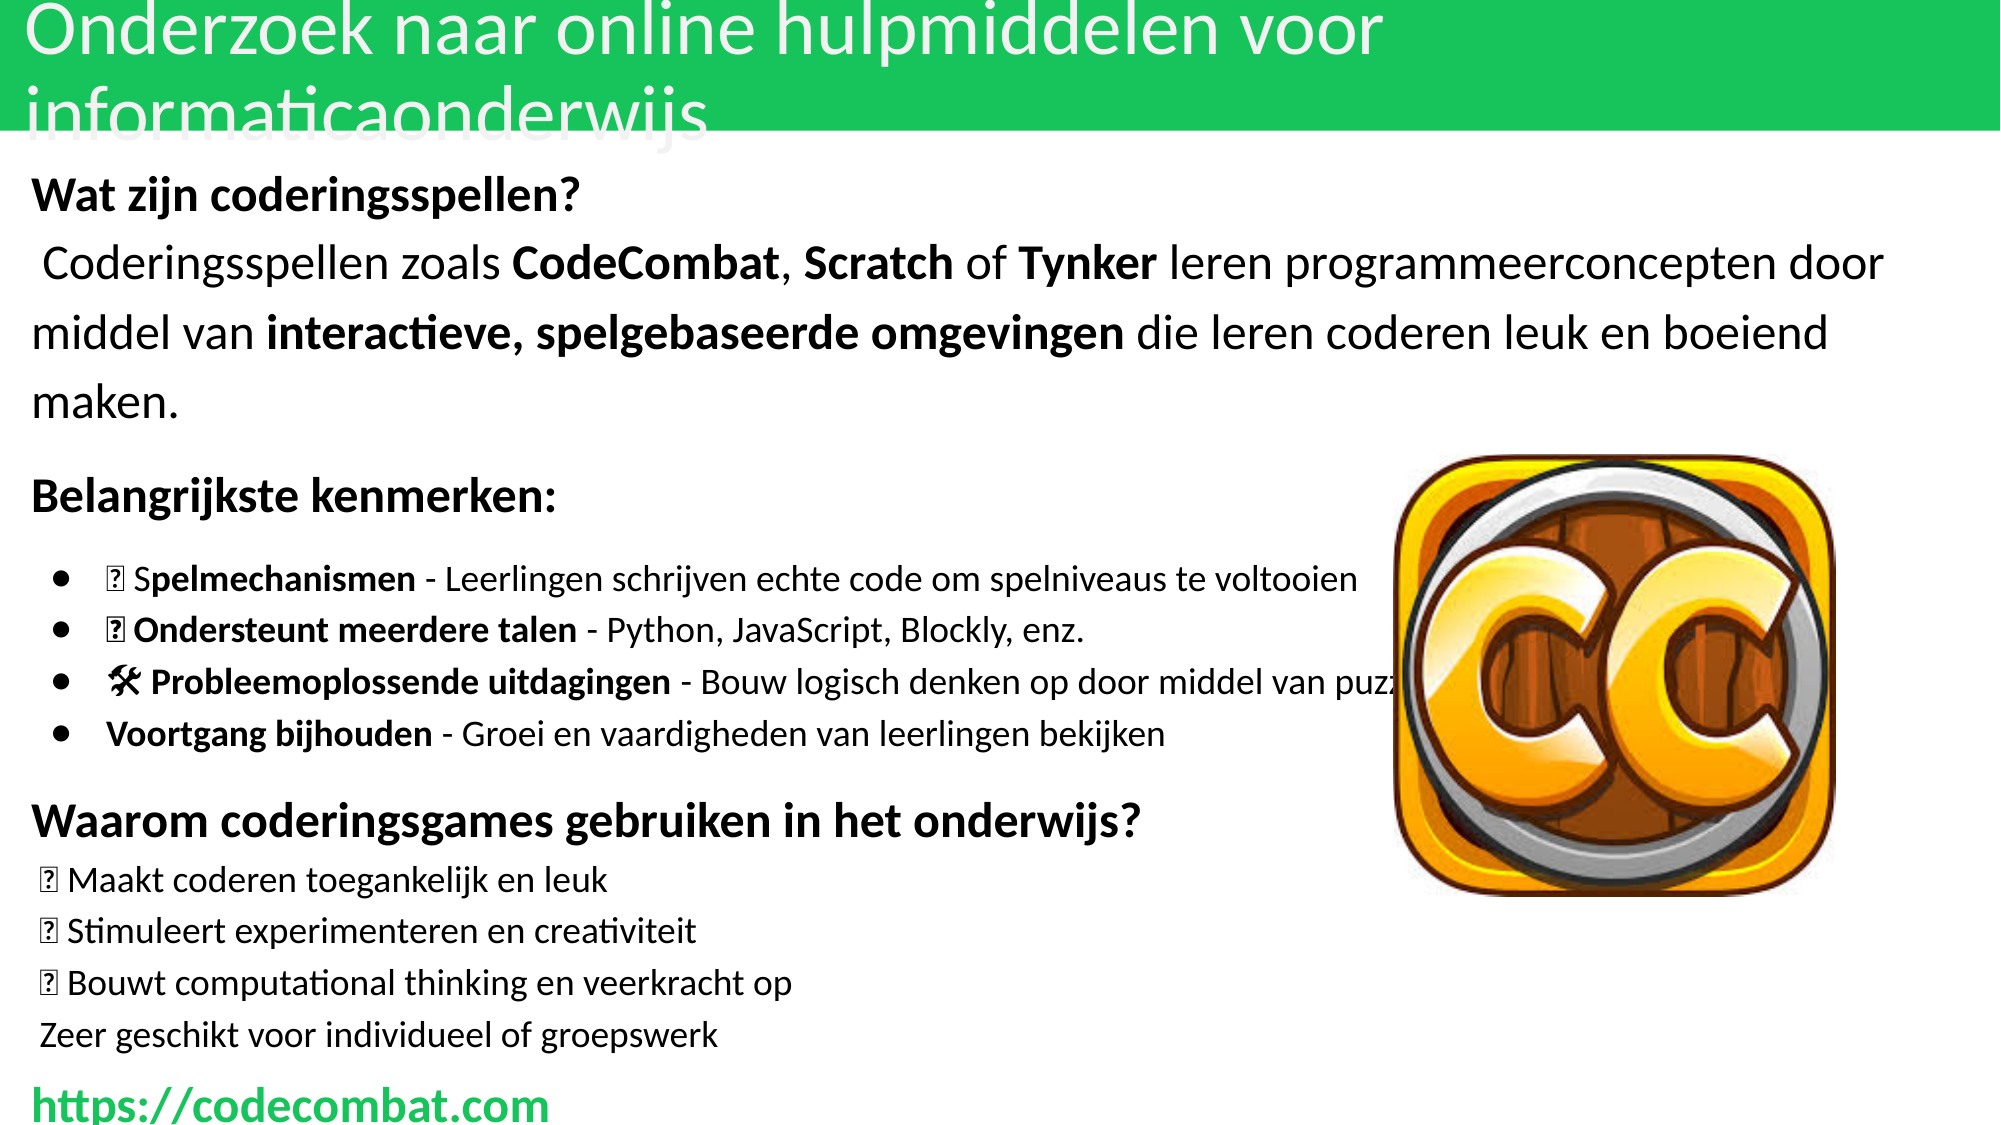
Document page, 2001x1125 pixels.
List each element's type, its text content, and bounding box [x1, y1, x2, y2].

title Onderzoek naar online hulpmiddelen voor informaticaonderwijs [16, 13, 1976, 131]
picture [1393, 454, 1836, 897]
list Wat zijn coderingsspellen? Coderingsspellen zoals CodeCombat, Scratch of Tynker leren programmeerconcepten door middel van interactieve, spelgebaseerde omgevingen die leren coderen leuk en boeiend maken. Belangrijkste kenmerken: 👾 Spelmechanismen - Leerlingen schrijven echte code om spelniveaus te voltooien 🧠 Ondersteunt meerdere talen - Python, JavaScript, Blockly, enz. 🛠️ Probleemoplossende uitdagingen - Bouw logisch denken op door middel van puzzels Voortgang bijhouden - Groei en vaardigheden van leerlingen bekijken Waarom coderingsgames gebruiken in het onderwijs? ✅ Maakt coderen toegankelijk en leuk ✅ Stimuleert experimenteren en creativiteit ✅ Bouwt computational thinking en veerkracht op Zeer geschikt voor individueel of groepswerk https://codecombat.com [16, 144, 1976, 1108]
